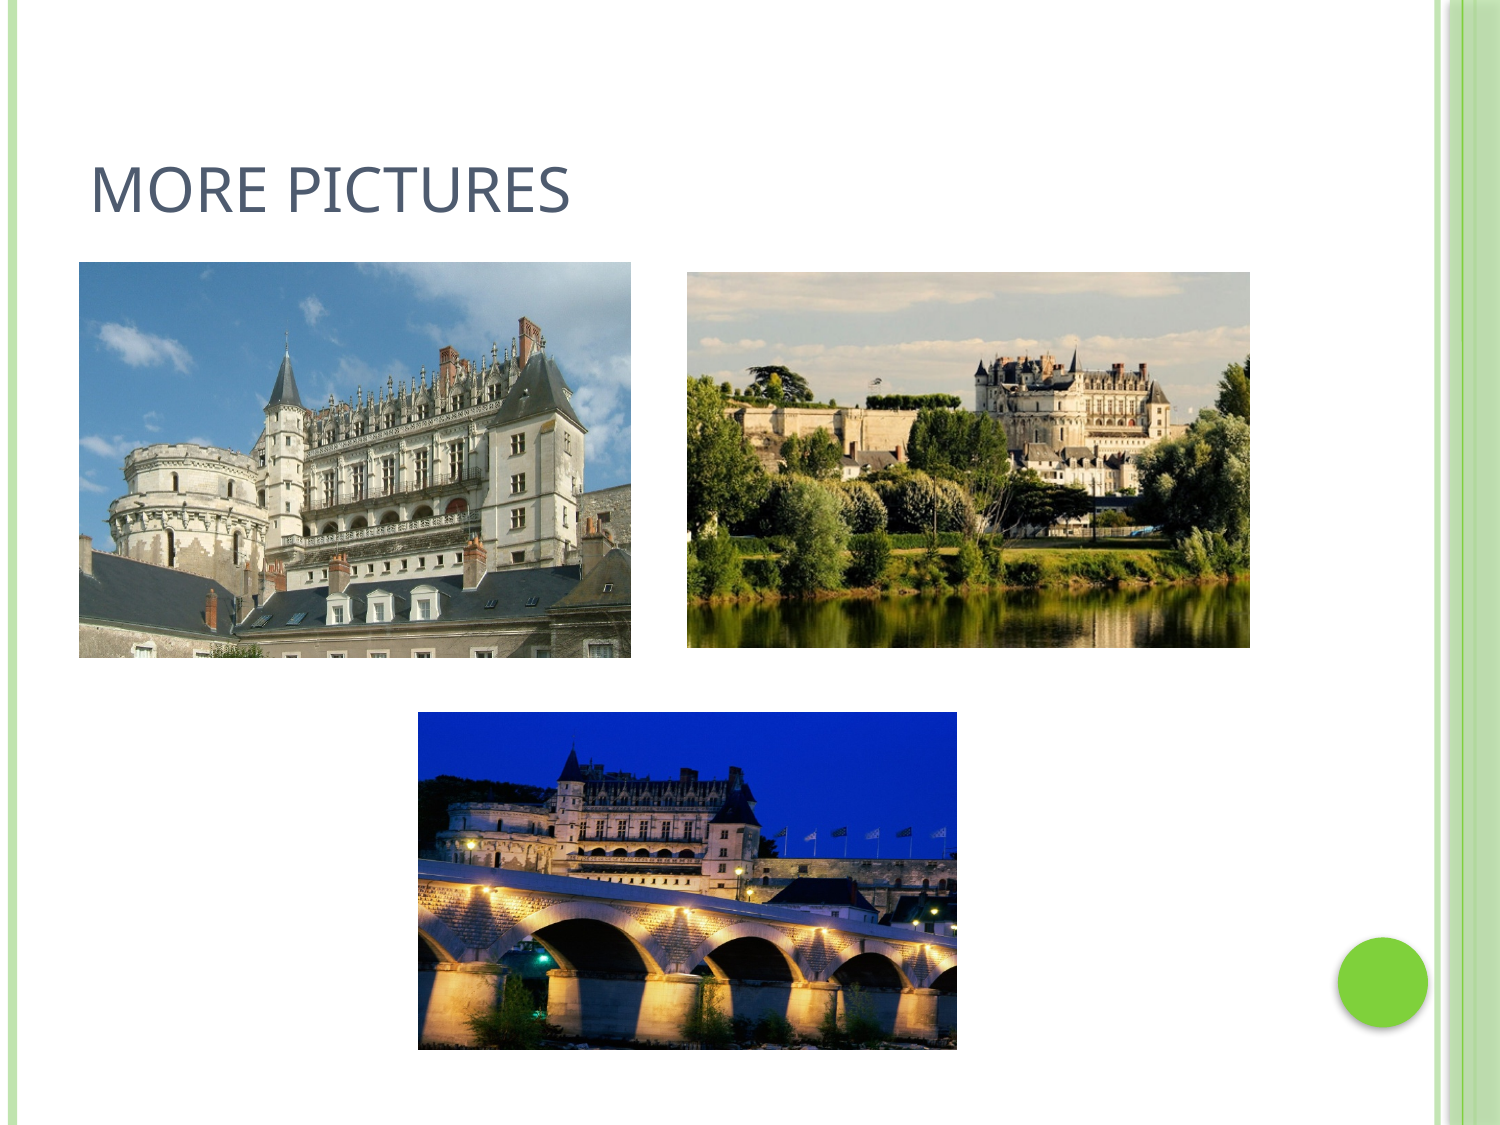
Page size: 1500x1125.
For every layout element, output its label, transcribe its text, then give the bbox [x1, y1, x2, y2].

picture [78, 261, 632, 659]
picture [418, 711, 957, 1051]
title More Pictures [75, 45, 1300, 233]
picture [686, 272, 1251, 649]
